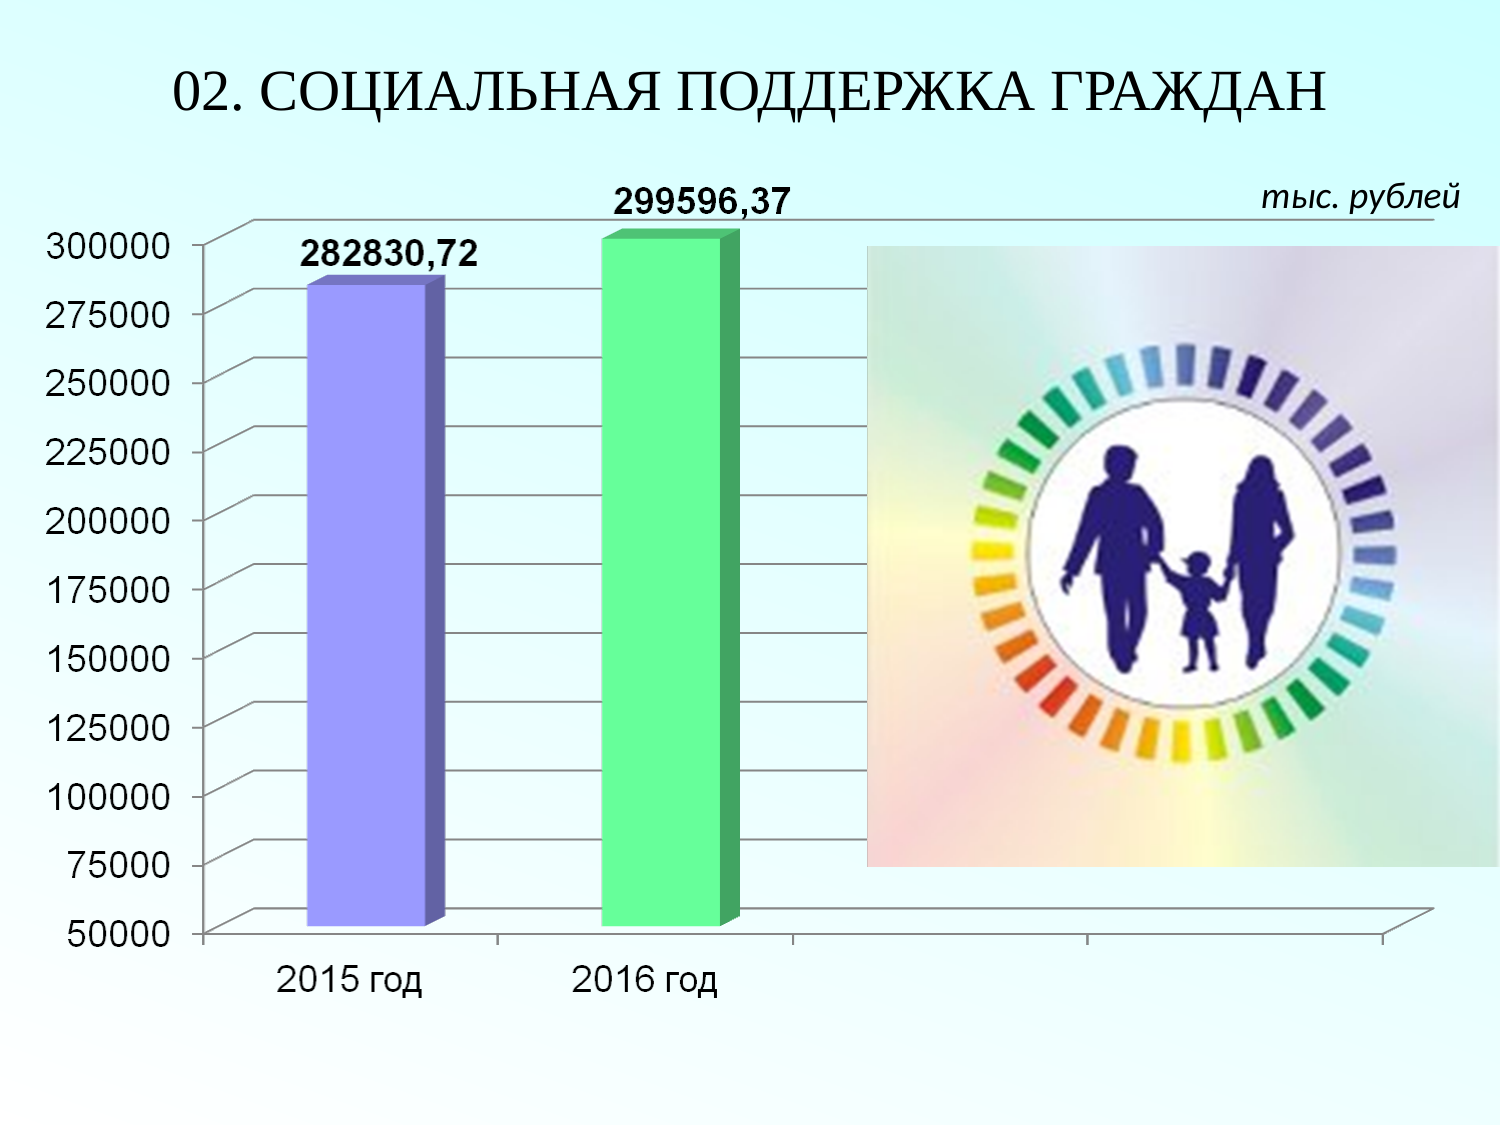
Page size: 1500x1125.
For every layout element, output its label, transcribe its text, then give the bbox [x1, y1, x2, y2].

title 02. СОЦИАЛЬНАЯ ПОДДЕРЖКА ГРАЖДАН [74, 44, 1426, 130]
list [0, 167, 1500, 1064]
